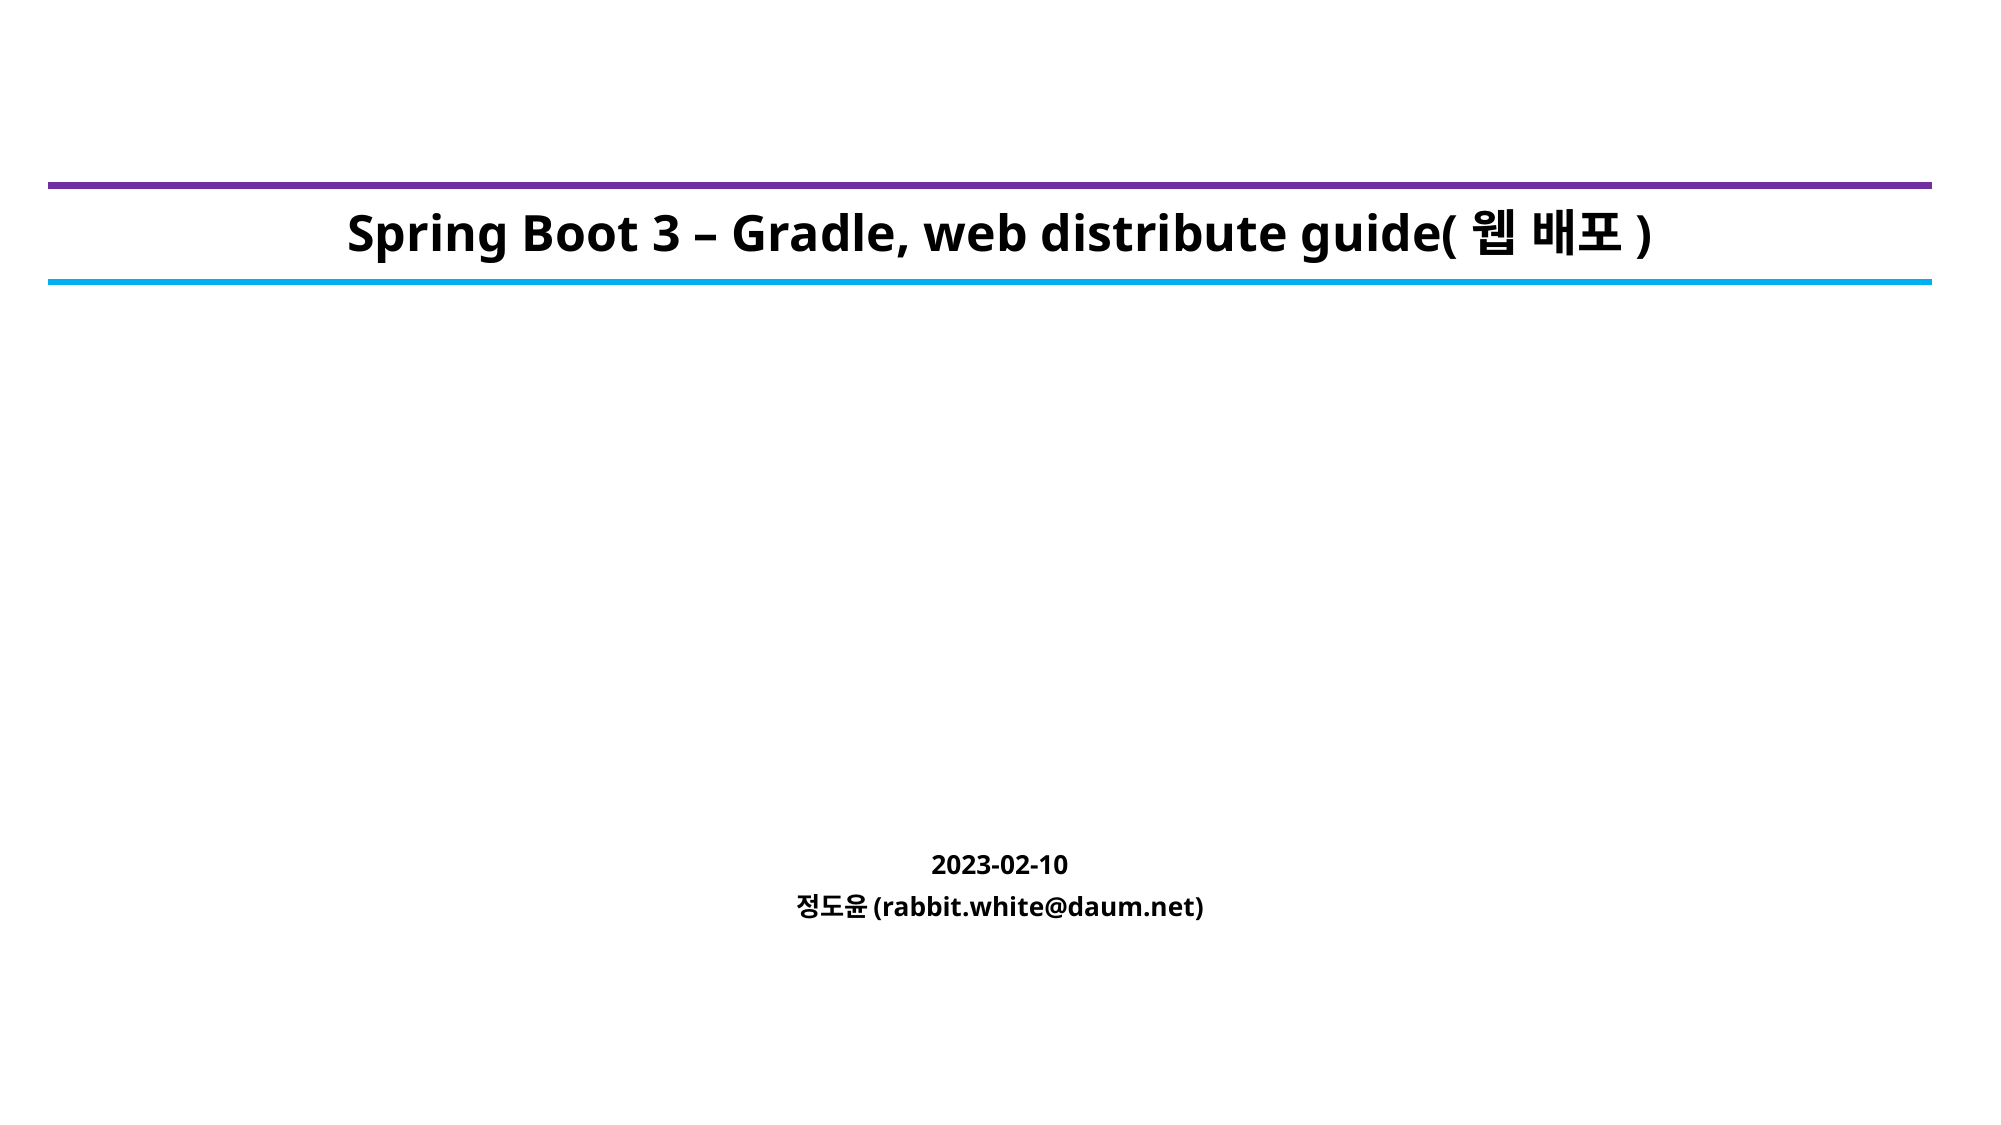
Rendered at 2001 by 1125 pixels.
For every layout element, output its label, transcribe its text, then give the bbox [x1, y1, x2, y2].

subtitle 2023-02-10 정도윤(rabbit.white@daum.net) [249, 844, 1750, 931]
title Spring Boot 3 – Gradle, web distribute guide(웹 배포) [249, 190, 1750, 280]
